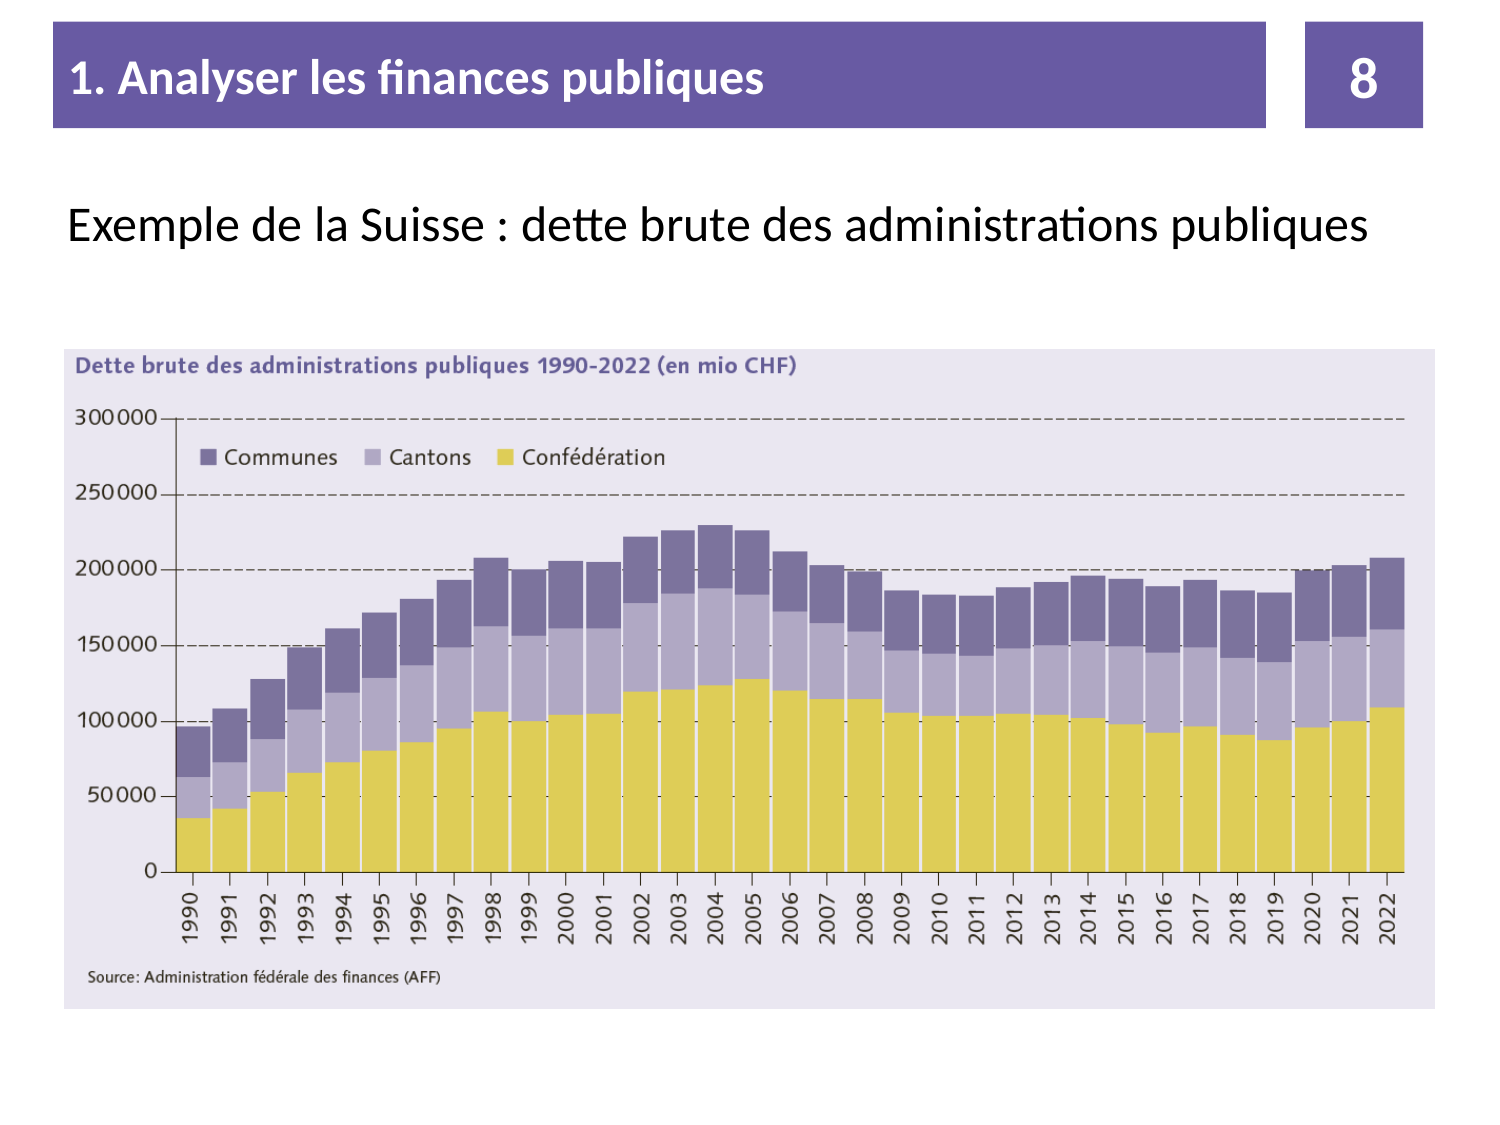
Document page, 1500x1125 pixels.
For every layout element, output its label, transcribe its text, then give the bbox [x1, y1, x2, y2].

picture [64, 349, 1435, 1009]
text_box 8 [1305, 21, 1424, 129]
text_box Exemple de la Suisse : dette brute des administrations publiques [53, 184, 1415, 260]
text_box 1. Analyser les finances publiques [53, 21, 1266, 129]
